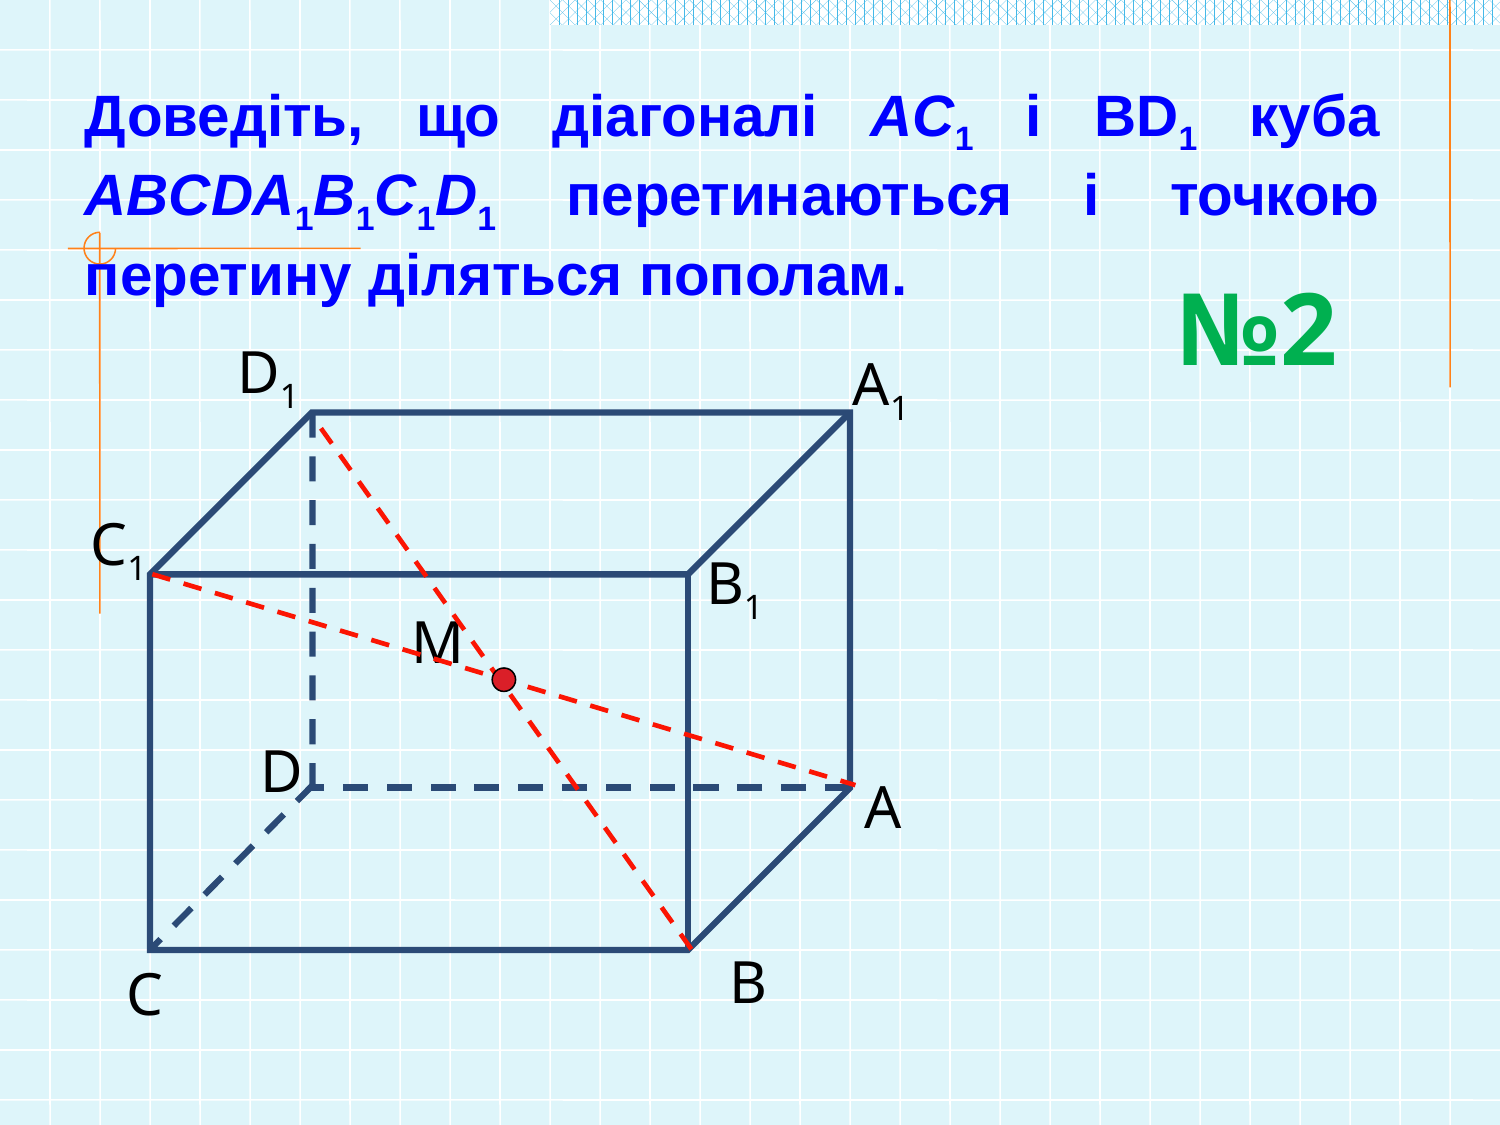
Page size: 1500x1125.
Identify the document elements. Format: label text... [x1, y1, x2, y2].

text_box №2 [1163, 257, 1353, 393]
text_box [152, 573, 234, 786]
text_box C1 [75, 500, 162, 595]
text_box [151, 866, 688, 950]
text_box Доведіть, що діагоналі AC1 і ΒD1 куба ABCDA1B1C1D1 перетинаються і точкою перетину діляться пополам. [70, 70, 1395, 315]
text_box A1 [837, 339, 925, 435]
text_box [772, 573, 856, 786]
text_box A [849, 762, 917, 848]
text_box D1 [222, 328, 348, 423]
text_box [150, 792, 234, 948]
text_box B1 [772, 539, 778, 572]
text_box В [714, 937, 788, 1023]
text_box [239, 497, 768, 874]
text_box C [112, 950, 179, 1035]
